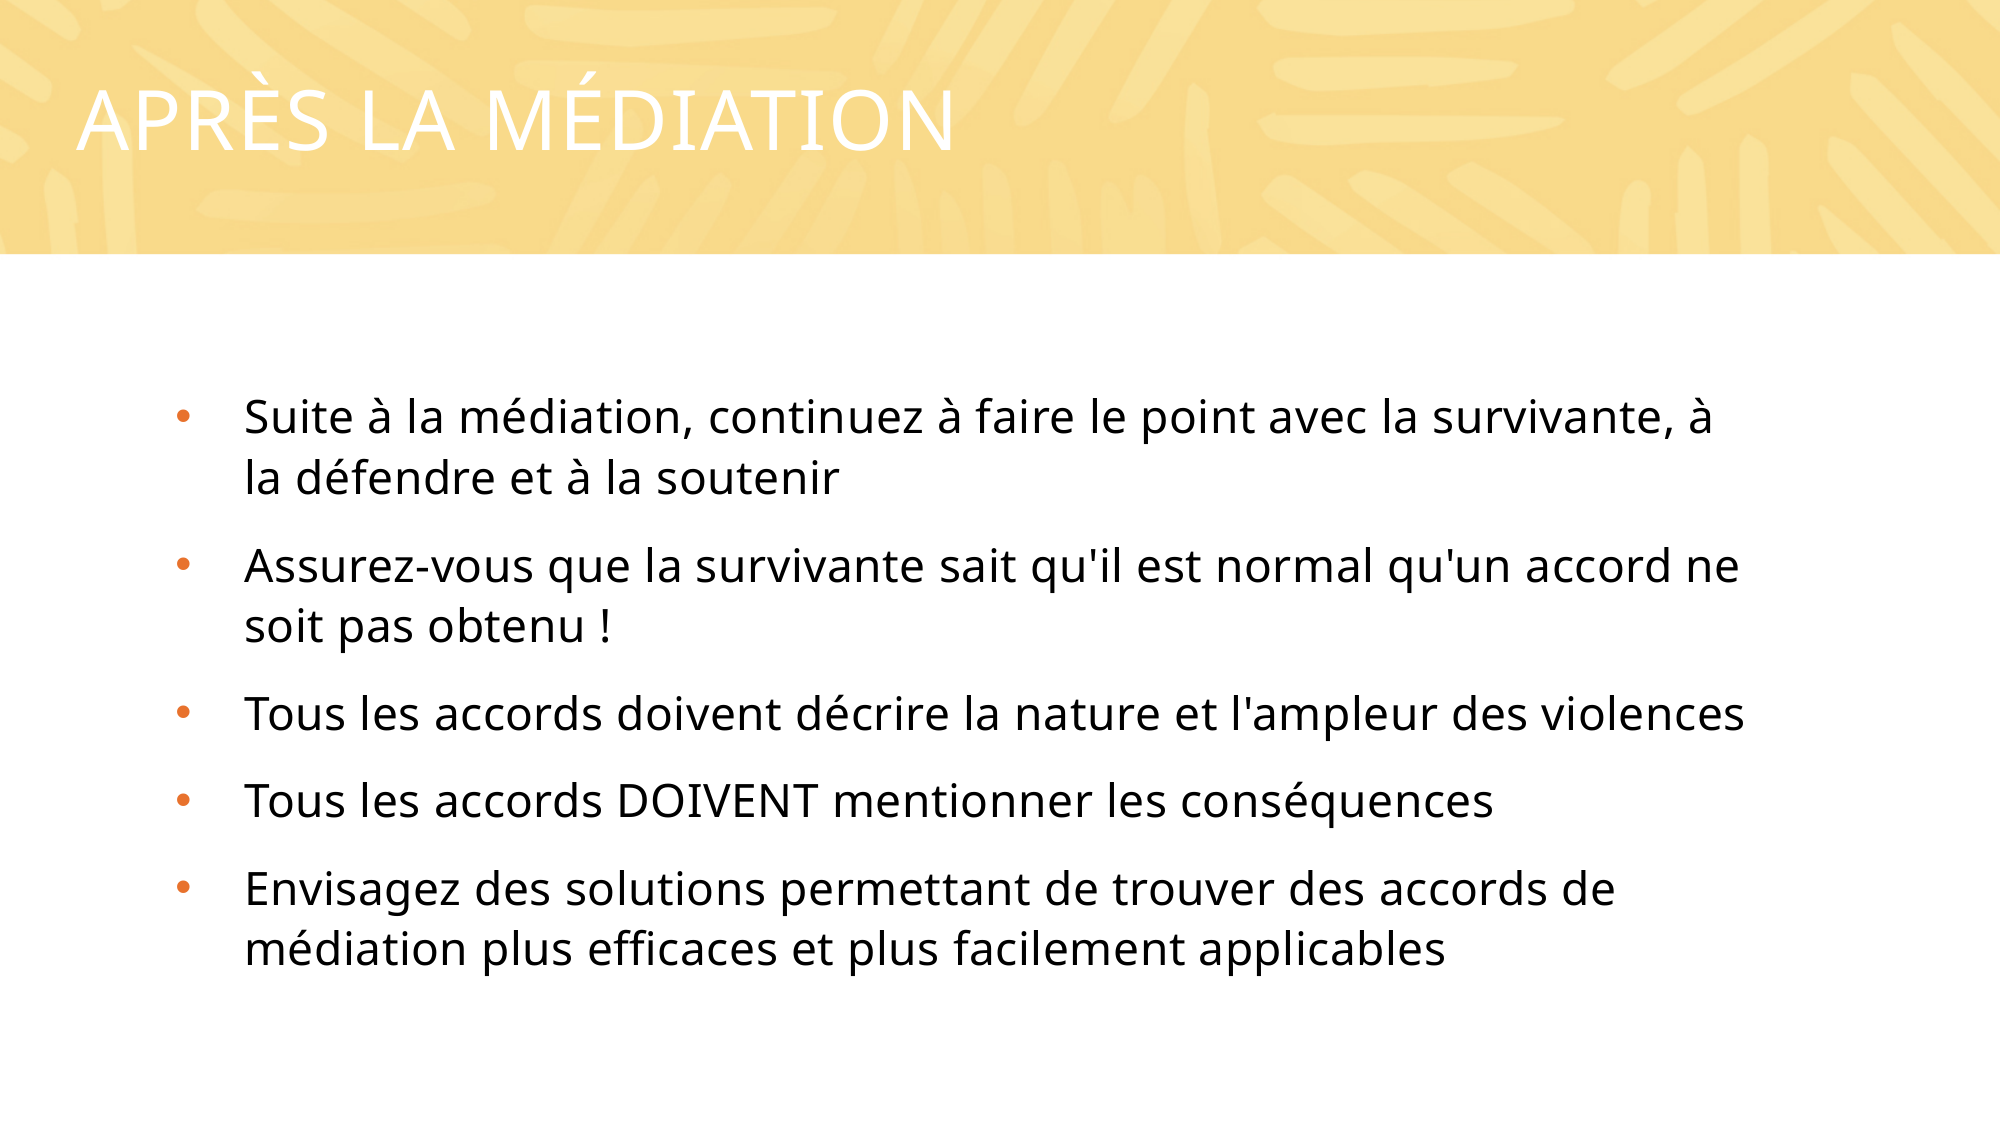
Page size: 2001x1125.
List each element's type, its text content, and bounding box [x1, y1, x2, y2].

title Après la médiation [61, 33, 1938, 220]
list Suite à la médiation, continuez à faire le point avec la survivante, à la défendre et à la soutenir Assurez-vous que la survivante sait qu'il est normal qu'un accord ne soit pas obtenu ! Tous les accords doivent décrire la nature et l'ampleur des violences Tous les accords DOIVENT mentionner les conséquences Envisagez des solutions permettant de trouver des accords de médiation plus efficaces et plus facilement applicables [167, 374, 1763, 1036]
picture [0, 0, 2000, 1125]
